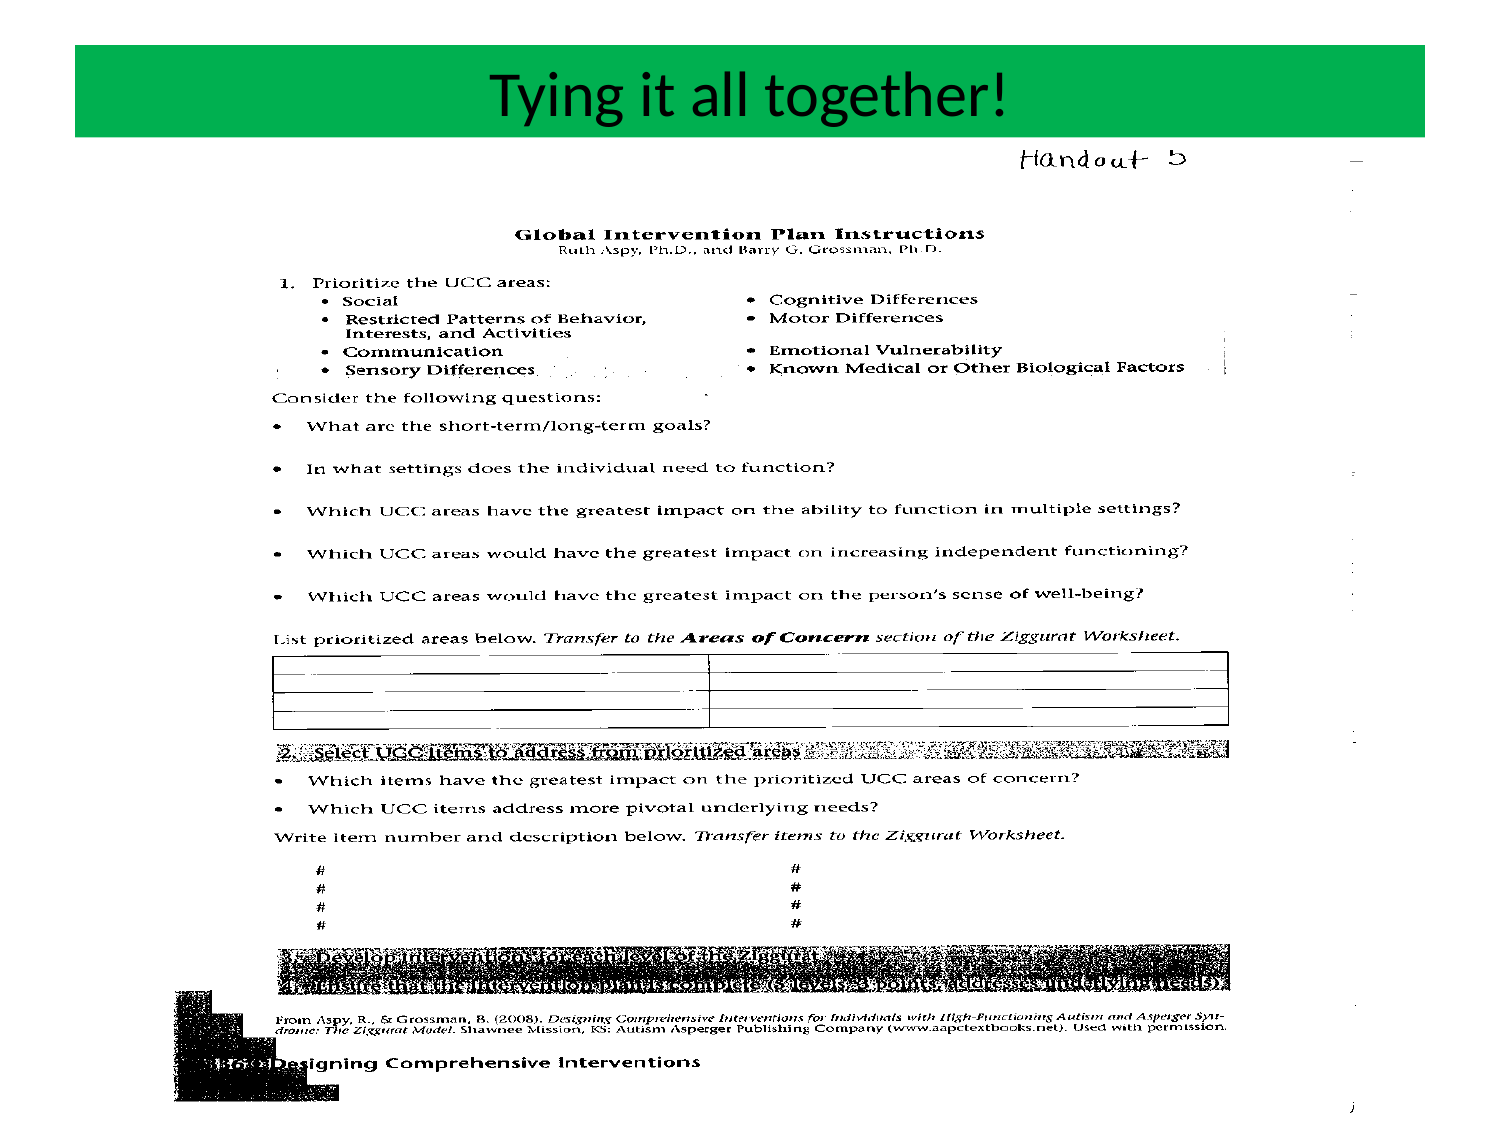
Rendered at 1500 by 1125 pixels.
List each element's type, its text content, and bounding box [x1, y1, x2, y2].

title Tying it all together! [75, 45, 1425, 138]
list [149, 149, 1363, 1125]
